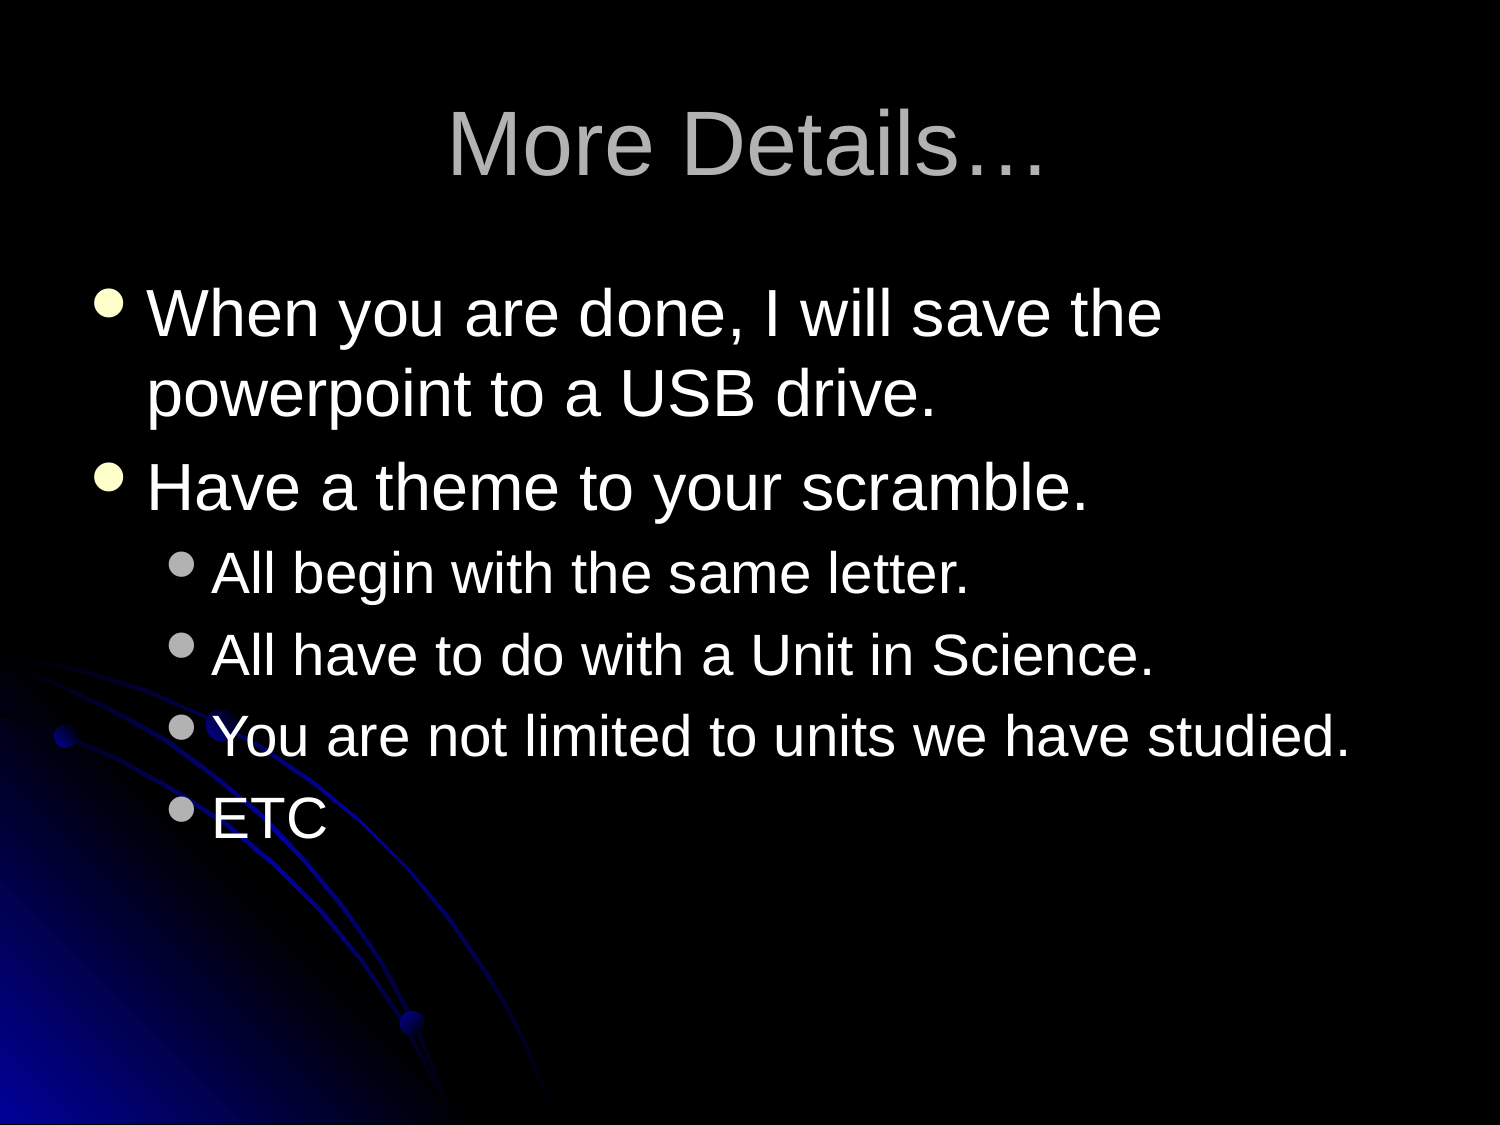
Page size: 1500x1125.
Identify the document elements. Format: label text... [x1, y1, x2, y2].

title More Details… [74, 45, 1426, 233]
list When you are done, I will save the powerpoint to a USB drive. Have a theme to your scramble. All begin with the same letter. All have to do with a Unit in Science. You are not limited to units we have studied. ETC [74, 262, 1426, 1006]
